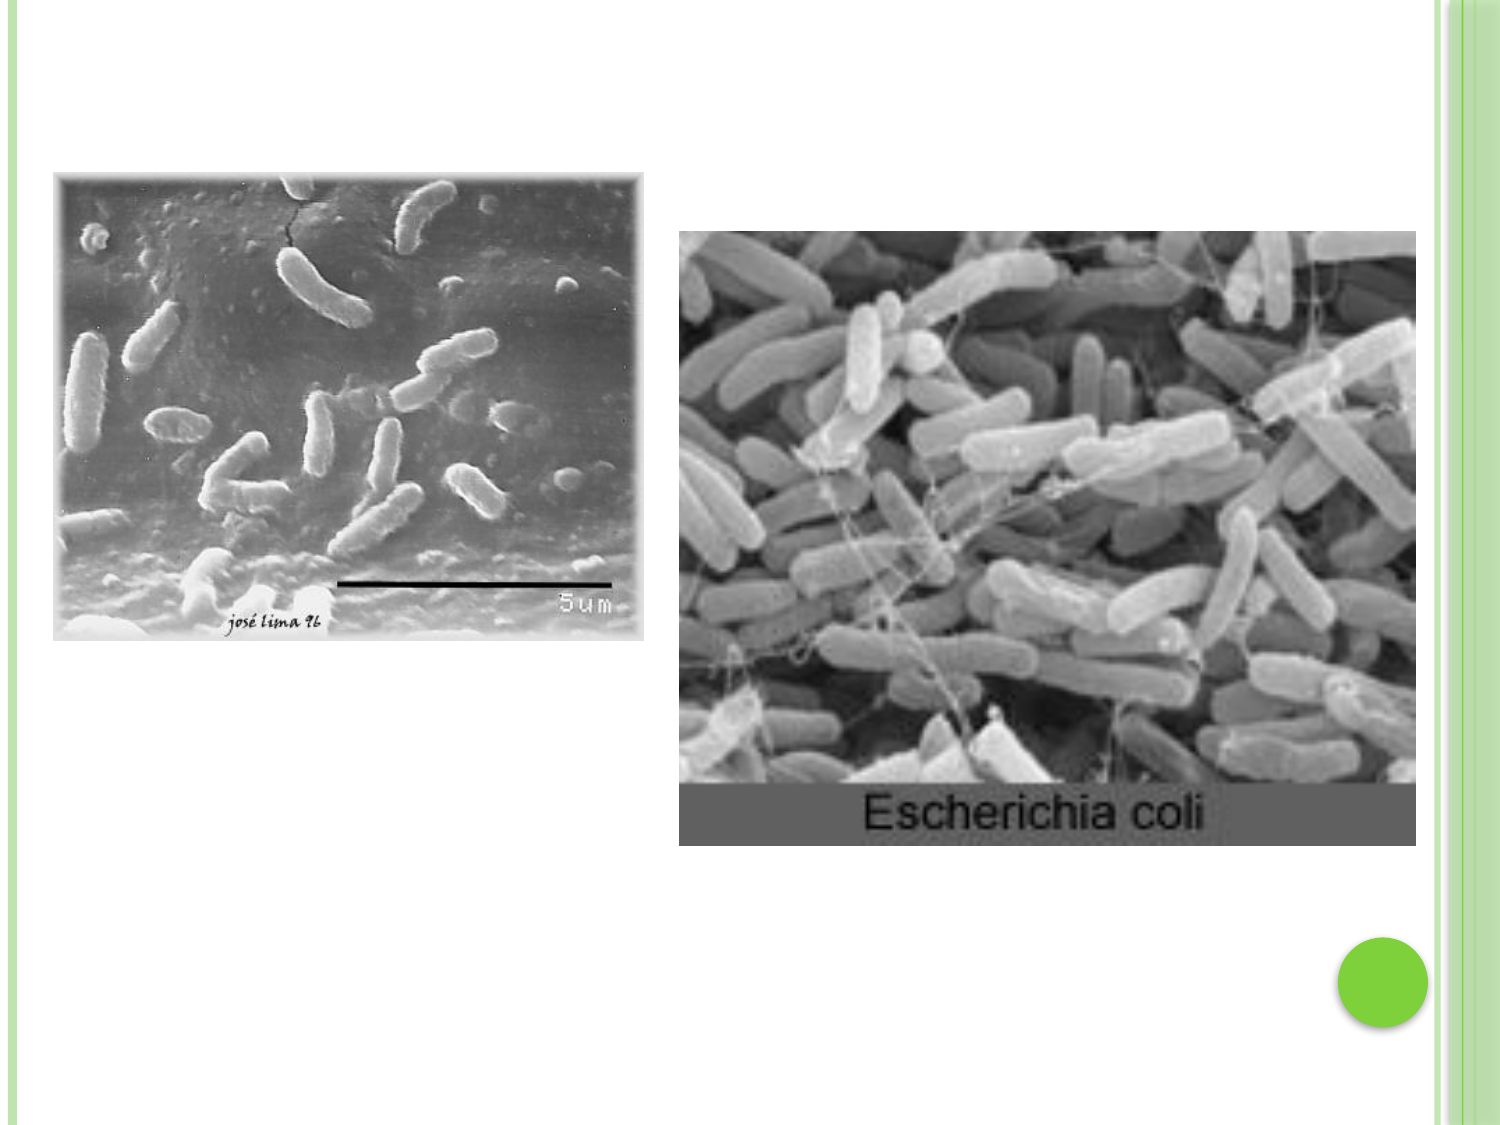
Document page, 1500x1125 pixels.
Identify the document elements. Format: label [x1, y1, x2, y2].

list [52, 172, 645, 642]
list [678, 231, 1417, 847]
